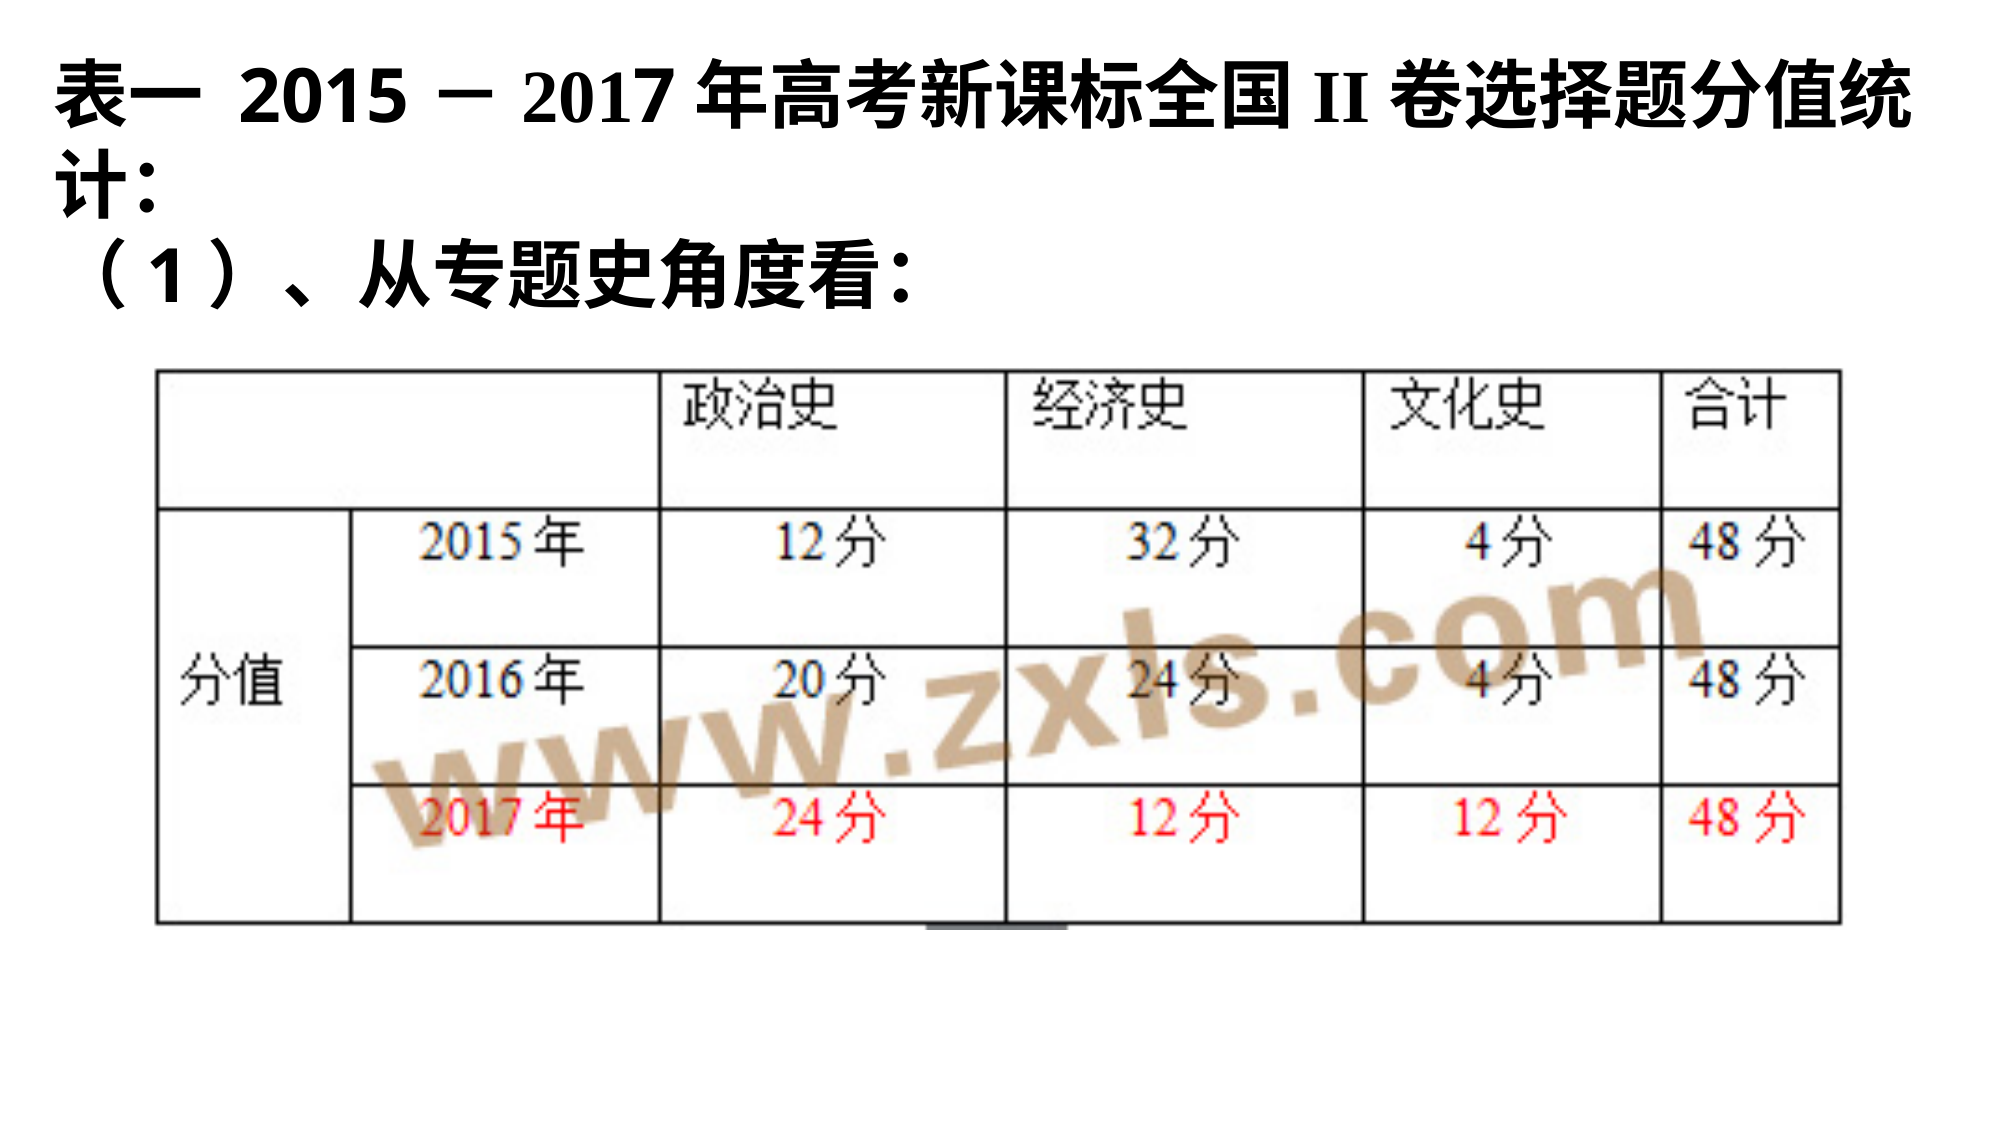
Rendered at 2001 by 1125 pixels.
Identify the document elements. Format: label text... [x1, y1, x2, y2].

picture [153, 366, 1847, 930]
text_box 表一 2015－2017年高考新课标全国II卷选择题分值统计： （1）、从专题史角度看： [38, 40, 1955, 385]
